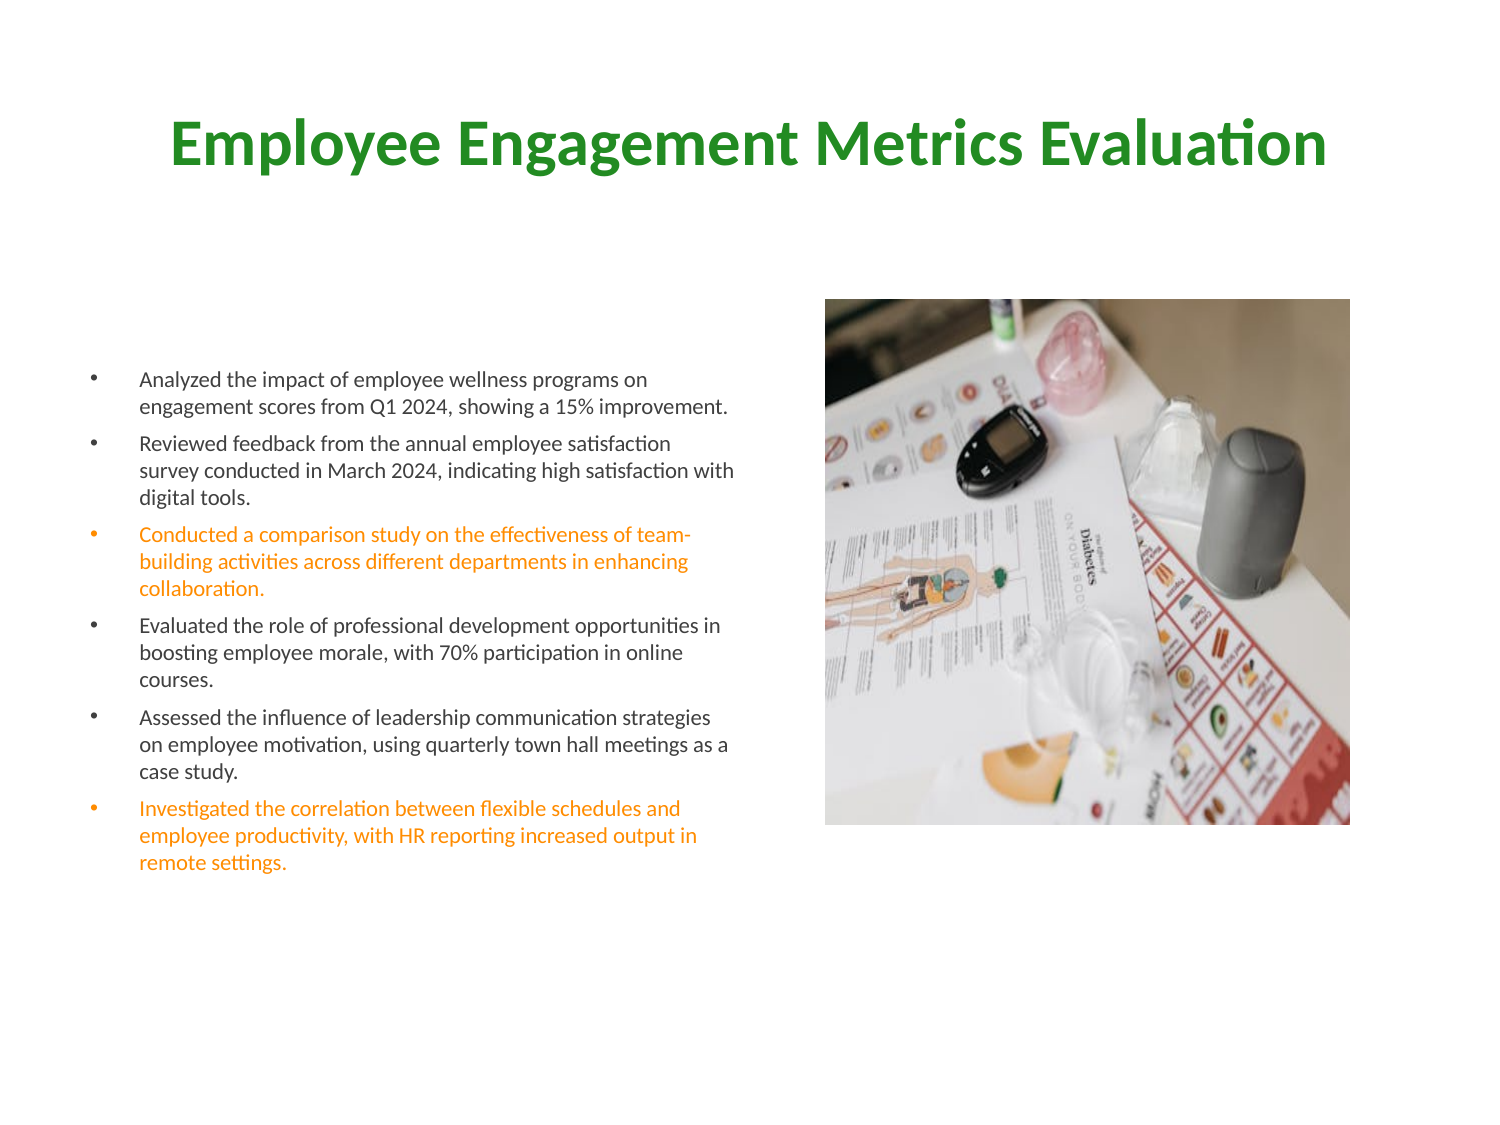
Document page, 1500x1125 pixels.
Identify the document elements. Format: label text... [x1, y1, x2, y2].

list Analyzed the impact of employee wellness programs on engagement scores from Q1 2024, showing a 15% improvement. Reviewed feedback from the annual employee satisfaction survey conducted in March 2024, indicating high satisfaction with digital tools. Conducted a comparison study on the effectiveness of team-building activities across different departments in enhancing collaboration. Evaluated the role of professional development opportunities in boosting employee morale, with 70% participation in online courses. Assessed the influence of leadership communication strategies on employee motivation, using quarterly town hall meetings as a case study. Investigated the correlation between flexible schedules and employee productivity, with HR reporting increased output in remote settings. [75, 298, 750, 899]
title Employee Engagement Metrics Evaluation [75, 45, 1425, 233]
picture [824, 299, 1351, 826]
